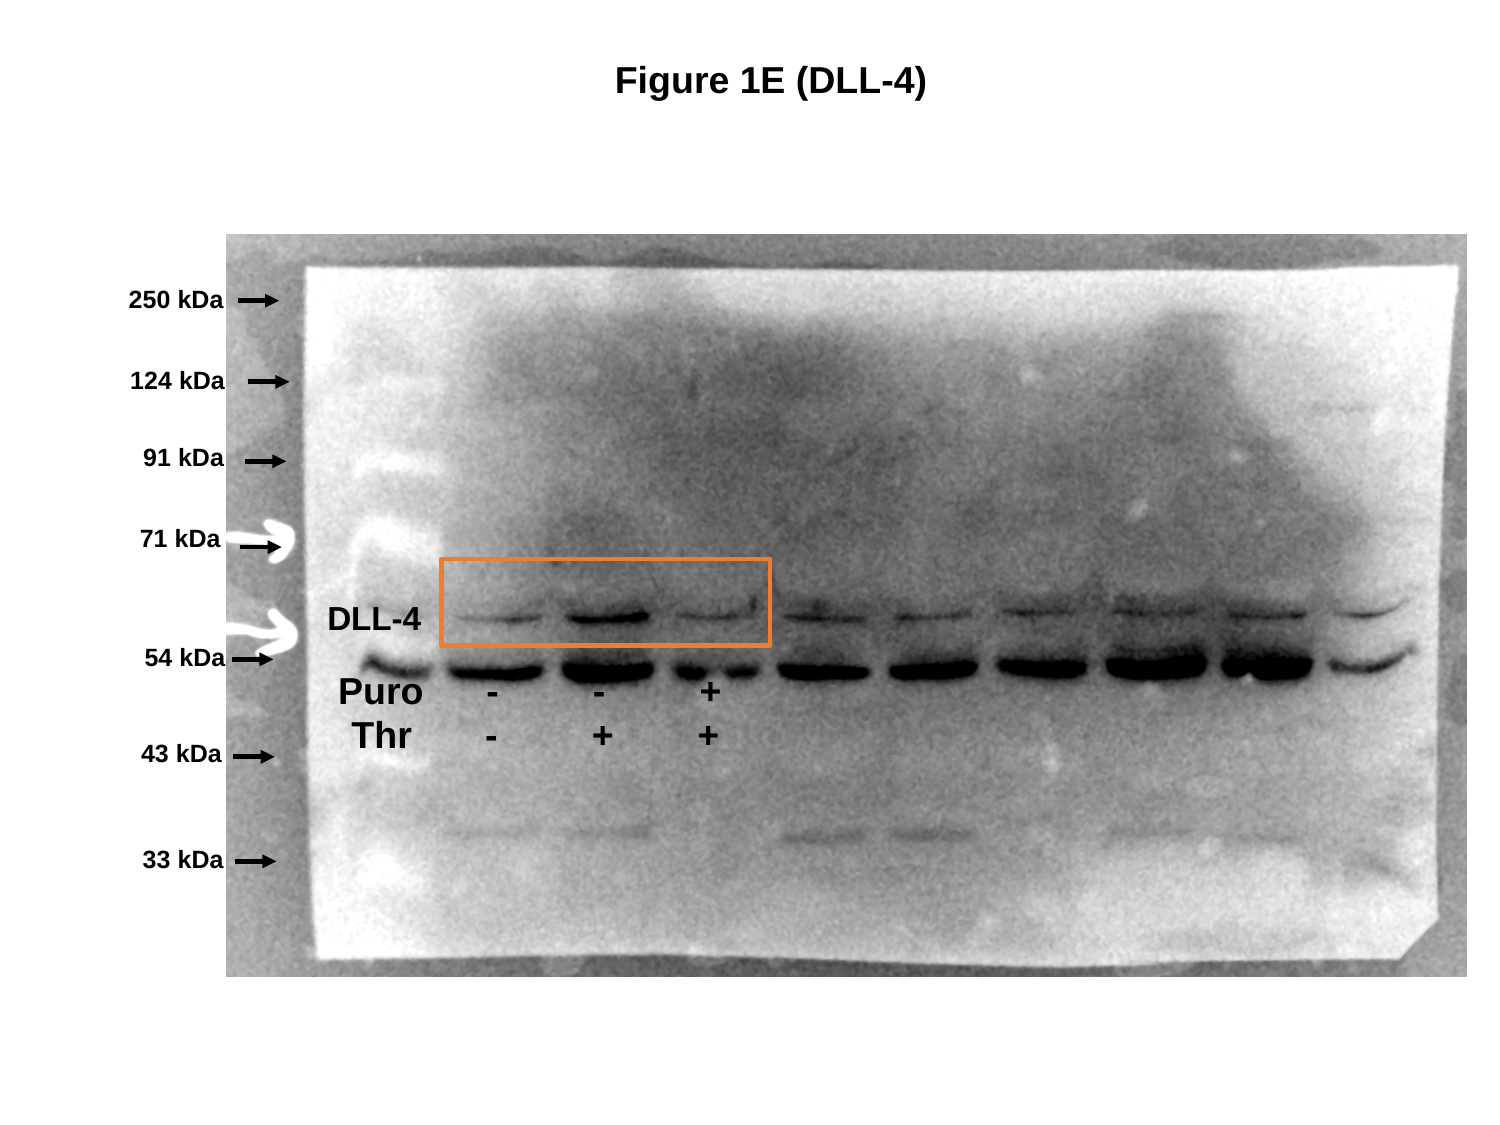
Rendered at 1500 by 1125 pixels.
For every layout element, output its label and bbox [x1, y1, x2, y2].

text_box [114, 48, 1467, 977]
